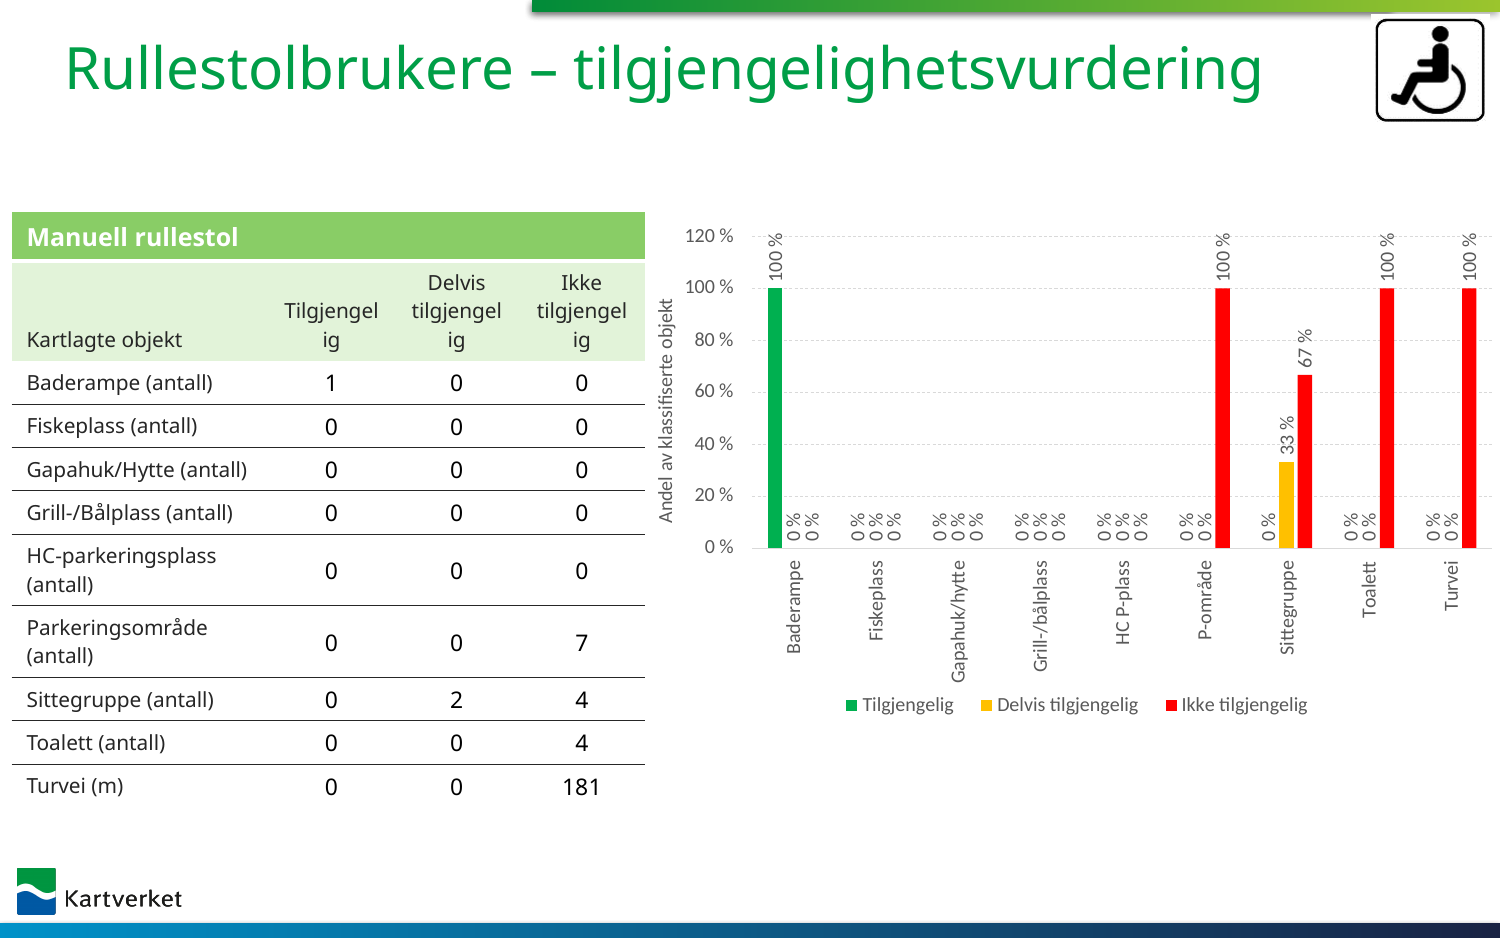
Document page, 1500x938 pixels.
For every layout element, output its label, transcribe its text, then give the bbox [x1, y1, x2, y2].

picture [1371, 13, 1491, 127]
table_cell 0 [394, 491, 519, 534]
table_cell Parkeringsområde (antall) [12, 606, 269, 677]
table_cell 7 [519, 606, 638, 677]
text_box Rullestolbrukere – tilgjengelighetsvurdering [49, 12, 1372, 109]
table_cell 0 [269, 448, 394, 490]
table_cell Kartlagte objekt [12, 263, 269, 361]
table_cell 0 [394, 765, 519, 807]
table_cell 181 [519, 765, 645, 807]
table_cell 0 [269, 721, 394, 764]
table_cell 0 [519, 448, 638, 490]
table_cell 0 [269, 405, 394, 447]
table_cell Grill-/Bålplass (antall) [12, 491, 269, 534]
table_cell Turvei (m) [12, 765, 269, 807]
table_cell HC-parkeringsplass (antall) [12, 535, 269, 605]
table_cell 0 [394, 606, 519, 677]
table_cell Toalett (antall) [12, 721, 269, 764]
table_cell 0 [269, 606, 394, 677]
table_cell Baderampe (antall) [12, 361, 269, 404]
table_cell 4 [519, 678, 638, 720]
table_cell Delvis tilgjengelig [394, 263, 519, 361]
table_cell Tilgjengelig [269, 263, 394, 361]
table_cell 0 [519, 491, 638, 534]
table_cell Fiskeplass (antall) [12, 405, 269, 447]
table_cell 0 [394, 361, 519, 404]
table_cell 0 [269, 535, 394, 605]
table_cell 0 [519, 535, 638, 605]
picture [643, 218, 1500, 728]
table_cell 0 [519, 361, 638, 404]
table_header Manuell rullestol [12, 212, 645, 259]
table_cell 0 [269, 491, 394, 534]
table_cell 0 [394, 535, 519, 605]
table_cell 0 [269, 765, 394, 807]
table_cell 0 [394, 721, 519, 764]
table_cell 1 [269, 361, 394, 404]
table_cell 4 [519, 721, 645, 764]
table_cell 0 [394, 405, 519, 447]
table_cell 0 [519, 405, 638, 447]
table_cell Gapahuk/Hytte (antall) [12, 448, 269, 490]
table_cell Ikke tilgjengelig [519, 263, 638, 361]
table_cell 0 [269, 678, 394, 720]
table_cell 0 [394, 448, 519, 490]
table_cell Sittegruppe (antall) [12, 678, 269, 720]
table_cell 2 [394, 678, 519, 720]
